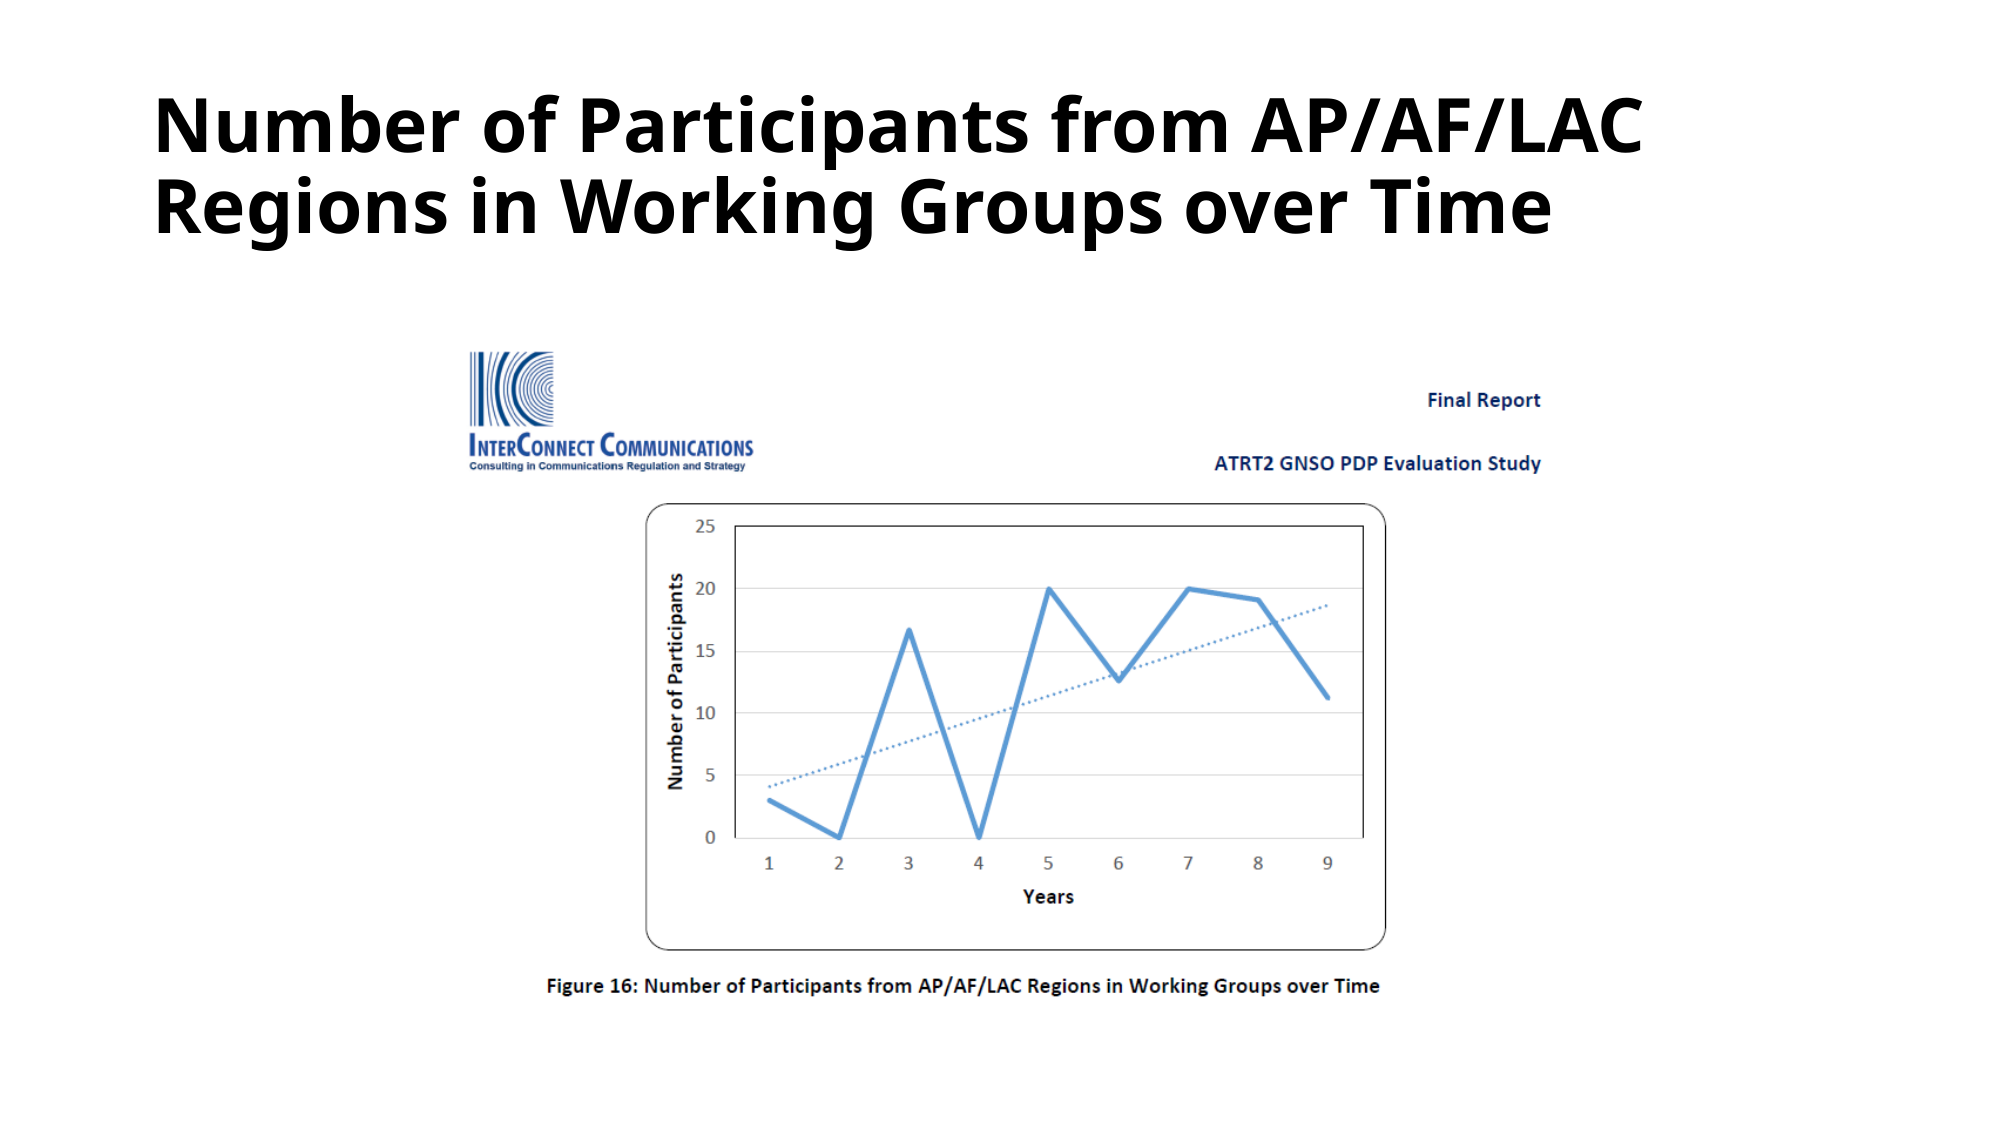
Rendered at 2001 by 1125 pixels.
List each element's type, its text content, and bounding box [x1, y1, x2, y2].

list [433, 299, 1567, 1014]
title Number of Participants from AP/AF/LAC Regions in Working Groups over Time [137, 59, 1863, 278]
